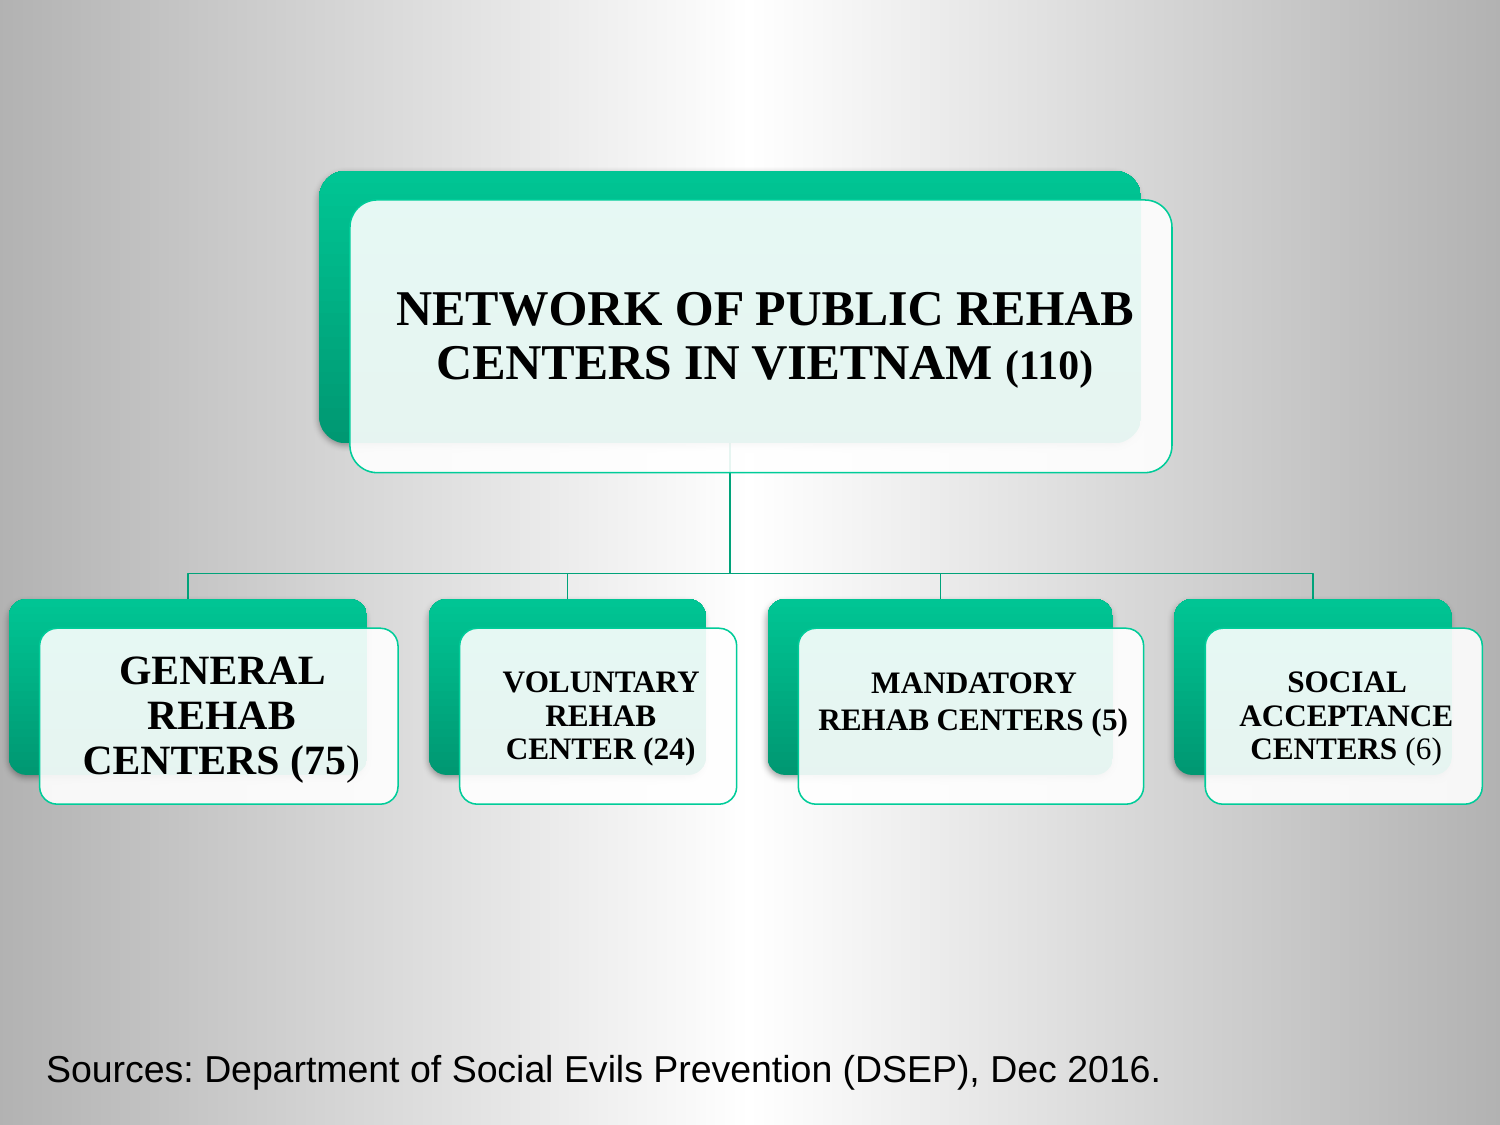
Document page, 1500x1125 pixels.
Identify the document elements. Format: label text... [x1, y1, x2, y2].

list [7, 37, 1484, 1013]
text_box Sources: Department of Social Evils Prevention (DSEP), Dec 2016. [31, 1037, 1177, 1098]
